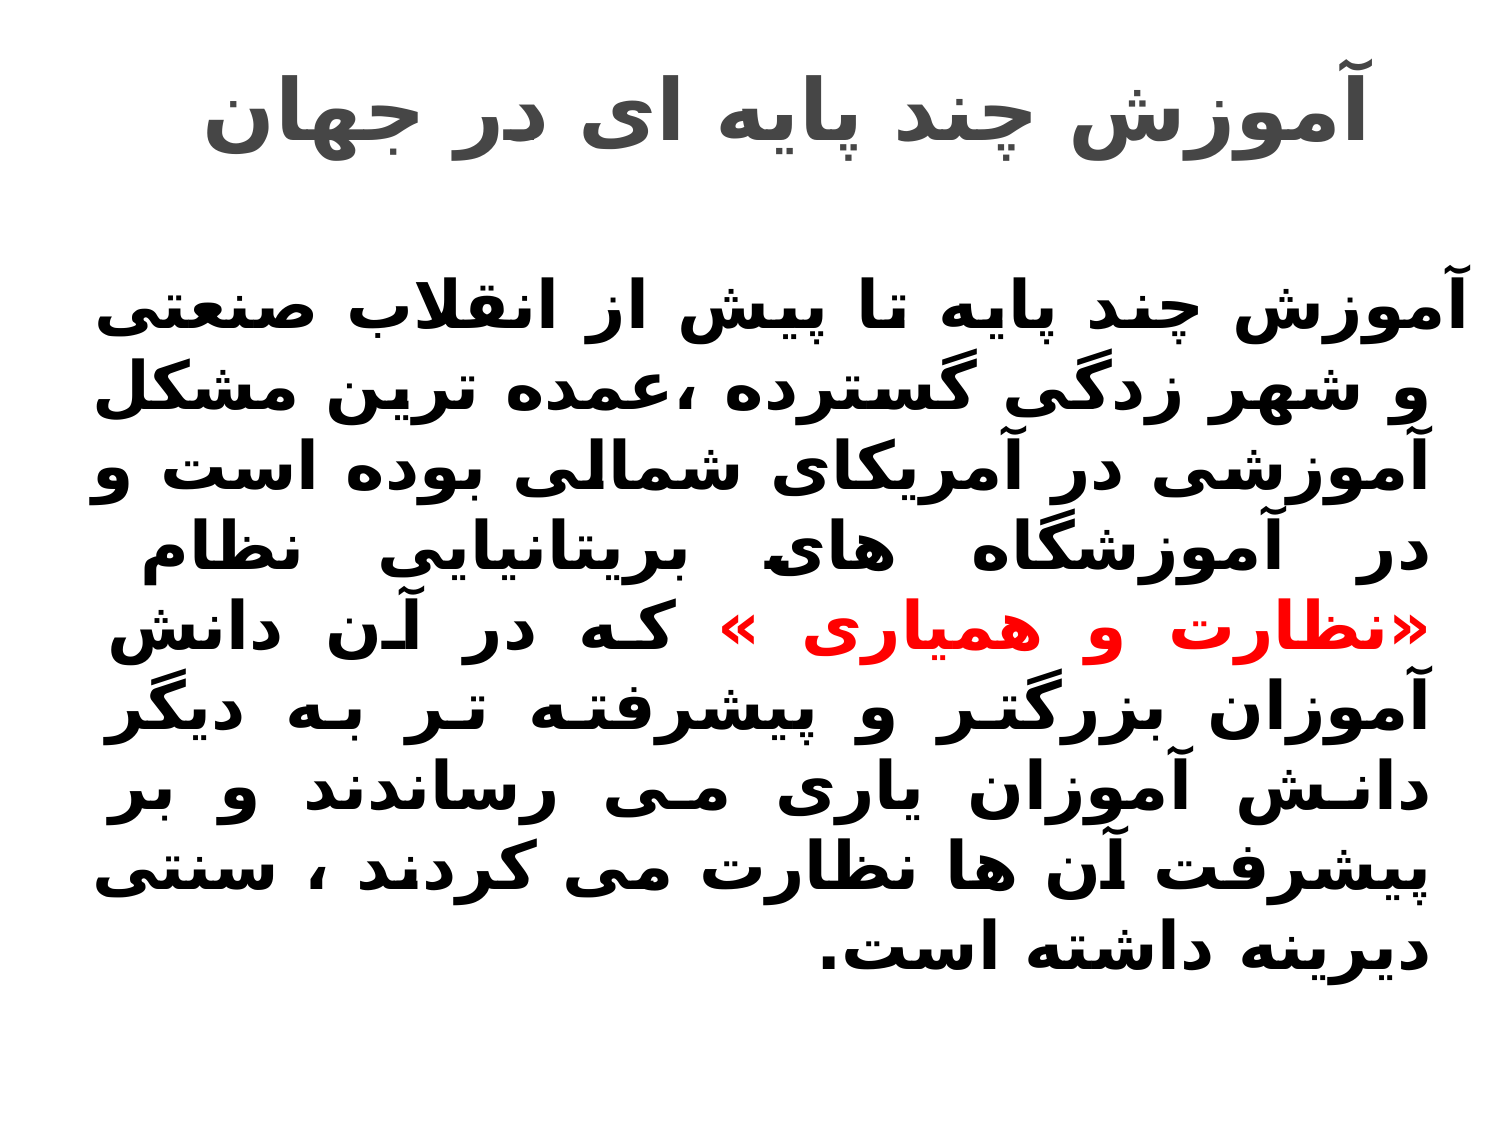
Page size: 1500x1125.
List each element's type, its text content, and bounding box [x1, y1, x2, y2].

title آموزش چند پایه ای در جهان [75, 37, 1500, 175]
list آموزش چند پایه تا پیش از انقلاب صنعتی و شهر زدگی گسترده ،عمده ترین مشکل آموزشی در آمریکای شمالی بوده است و در آموزشگاه های بریتانیایی نظام «نظارت و همیاری » که در آن دانش آموزان بزرگتر و پیشرفته تر به دیگر دانش آموزان یاری می رساندند و بر پیشرفت آن ها نظارت می کردند ، سنتی دیرینه داشته است. [75, 254, 1500, 998]
